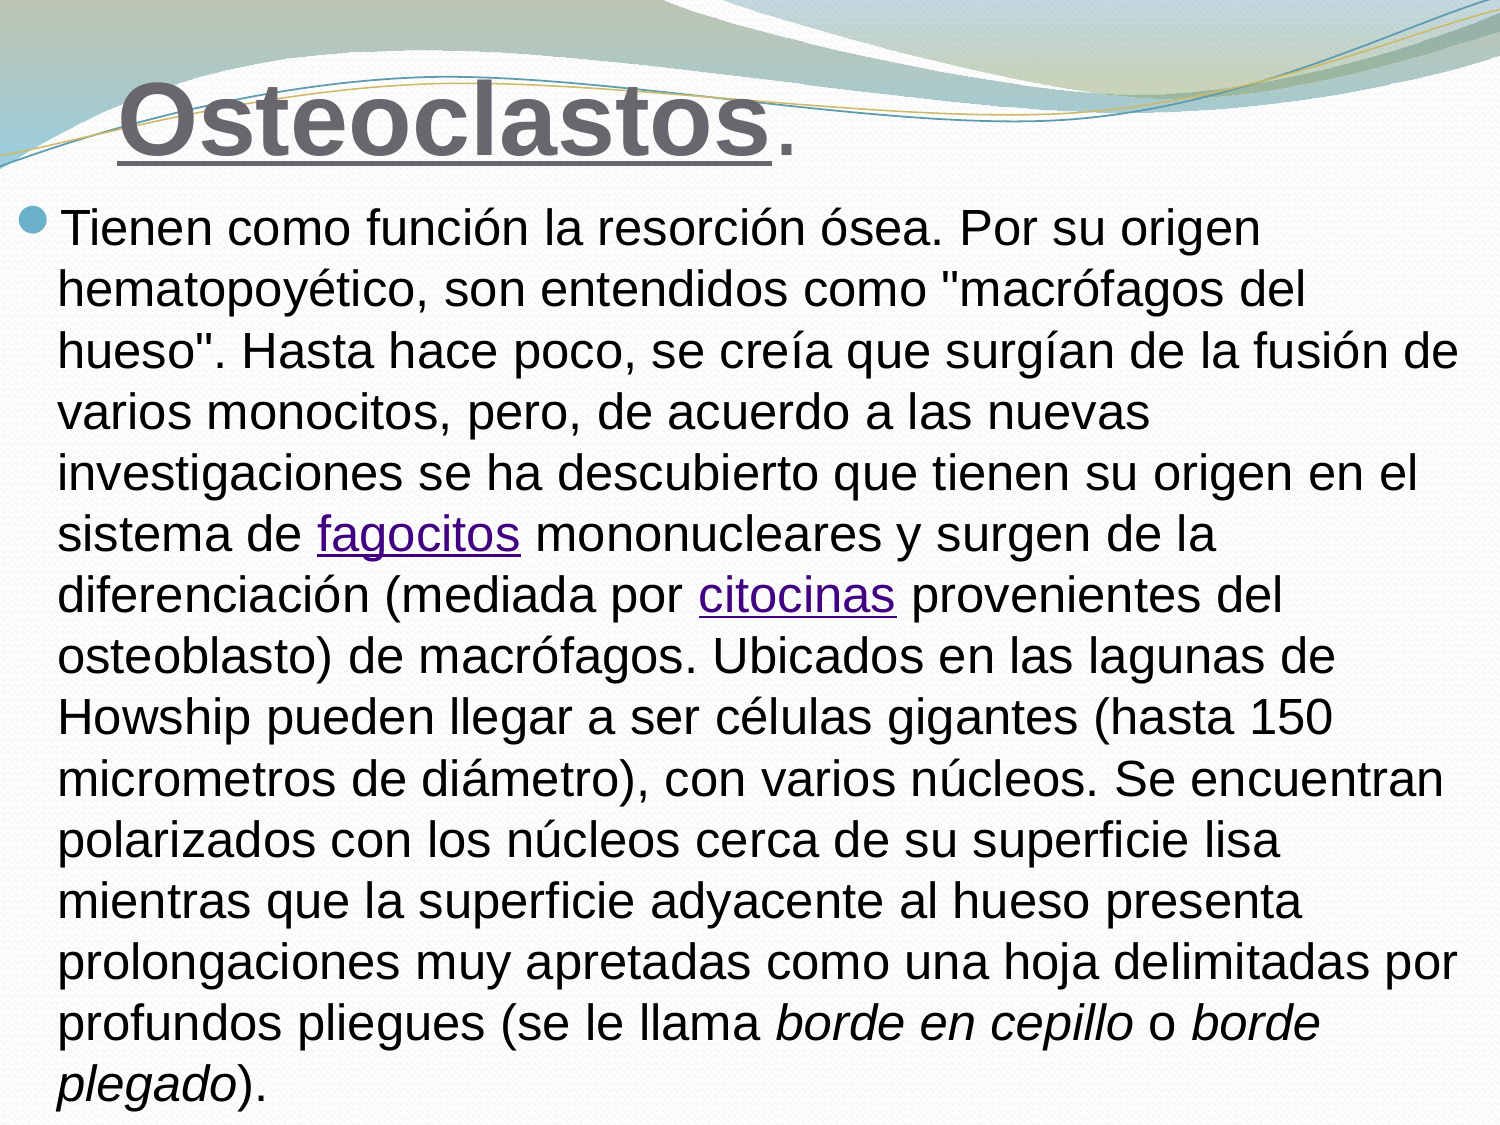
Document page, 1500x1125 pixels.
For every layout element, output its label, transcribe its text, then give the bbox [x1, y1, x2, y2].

title Osteoclastos. [117, 0, 1425, 176]
list Tienen como función la resorción ósea. Por su origen hematopoyético, son entendidos como "macrófagos del hueso". Hasta hace poco, se creía que surgían de la fusión de varios monocitos, pero, de acuerdo a las nuevas investigaciones se ha descubierto que tienen su origen en el sistema de fagocitos mononucleares y surgen de la diferenciación (mediada por citocinas provenientes del osteoblasto) de macrófagos. Ubicados en las lagunas de Howship pueden llegar a ser células gigantes (hasta 150 micrometros de diámetro), con varios núcleos. Se encuentran polarizados con los núcleos cerca de su superficie lisa mientras que la superficie adyacente al hueso presenta prolongaciones muy apretadas como una hoja delimitadas por profundos pliegues (se le llama borde en cepillo o borde plegado). [0, 187, 1500, 1125]
